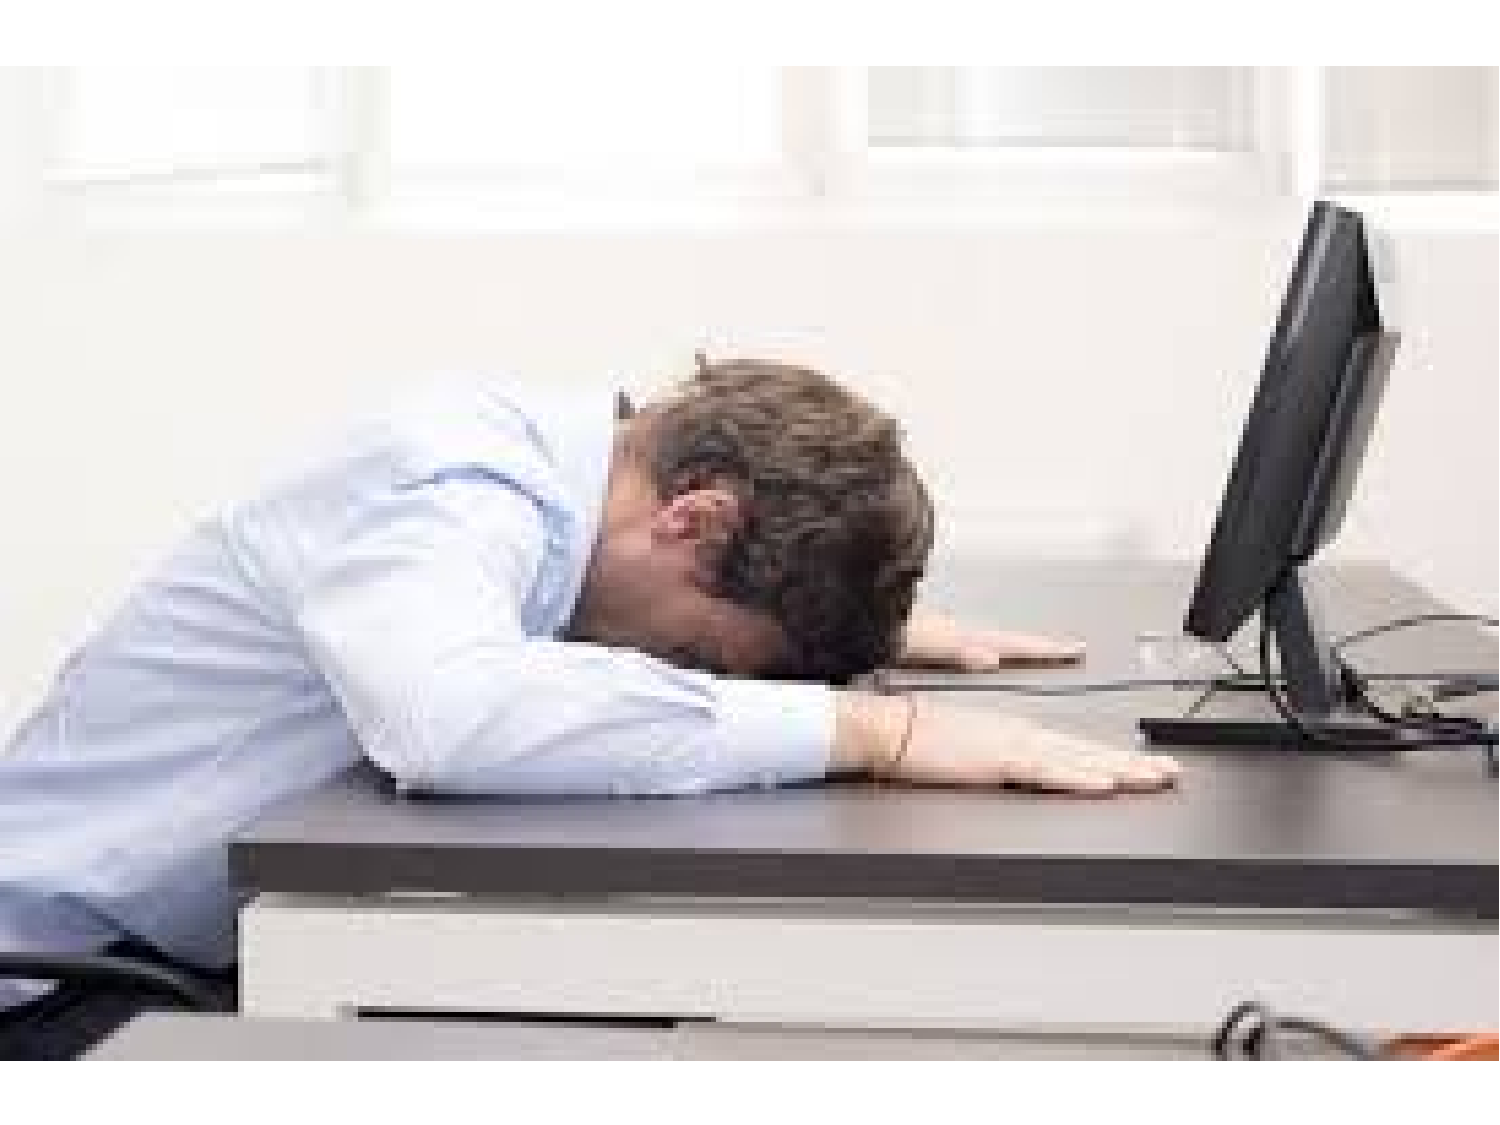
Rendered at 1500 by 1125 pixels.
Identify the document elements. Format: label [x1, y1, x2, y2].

list [0, 66, 1499, 1061]
